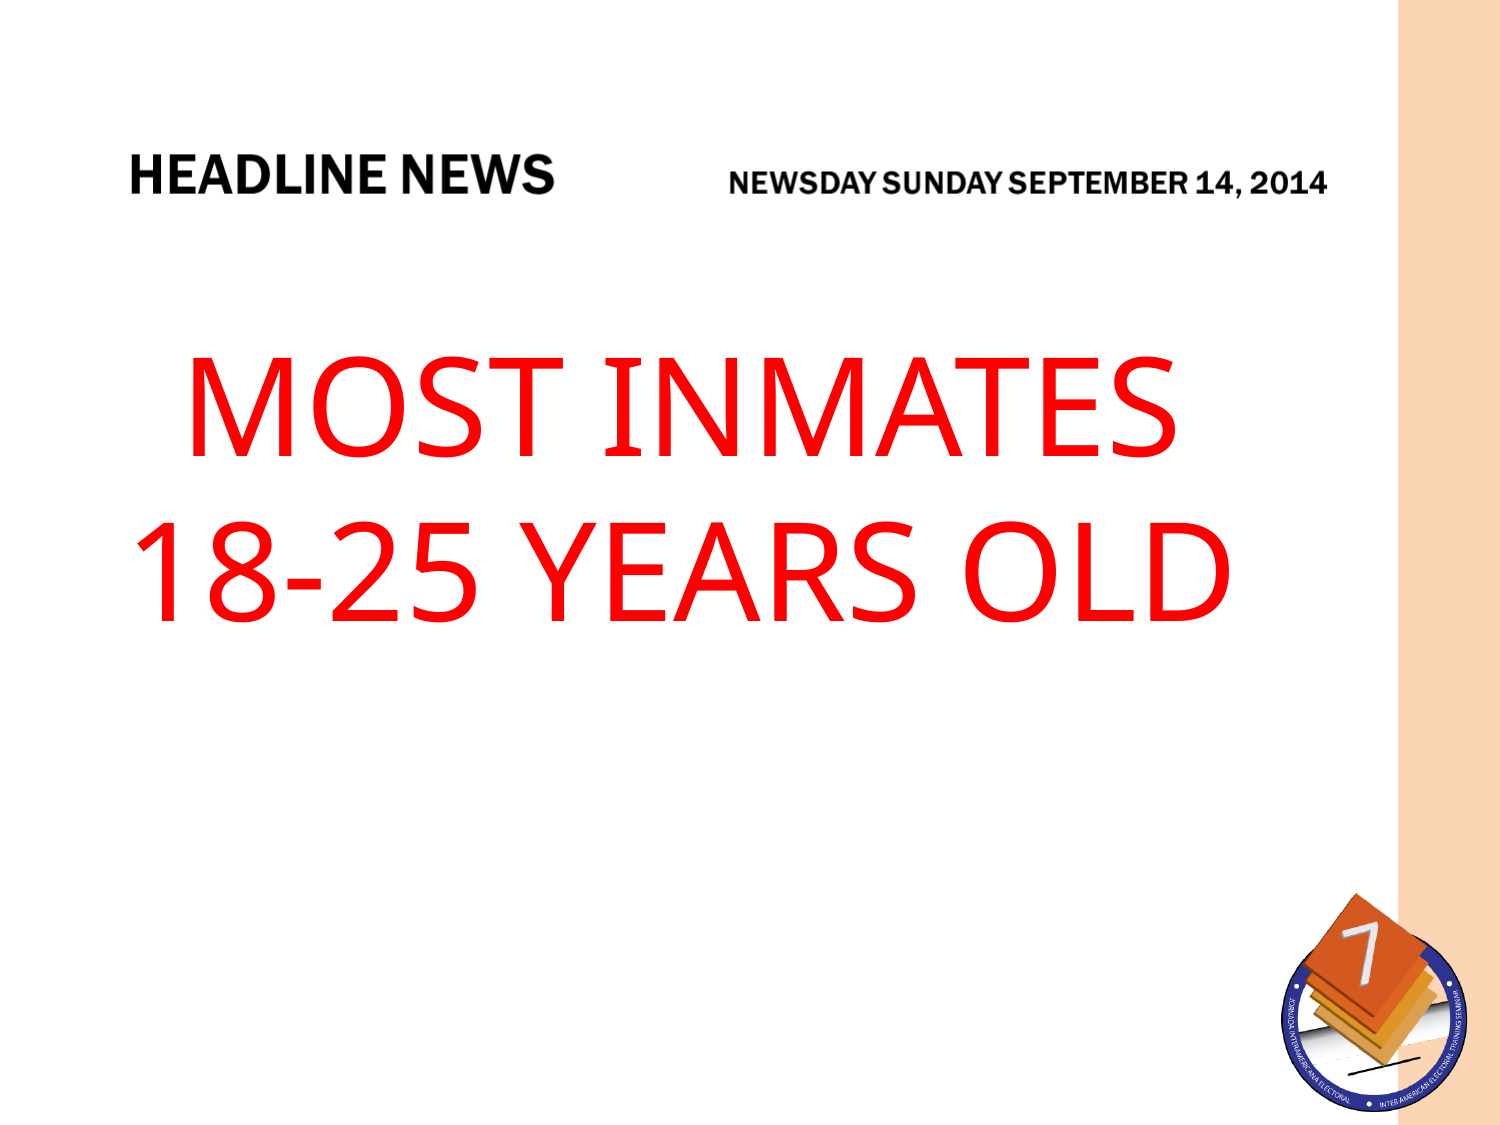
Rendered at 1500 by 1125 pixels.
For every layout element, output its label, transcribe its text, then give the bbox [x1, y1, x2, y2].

picture [92, 101, 1420, 243]
picture [1281, 893, 1471, 1112]
text_box [1398, 0, 1500, 1125]
list MOST INMATES 18-25 YEARS OLD [64, 311, 1299, 899]
